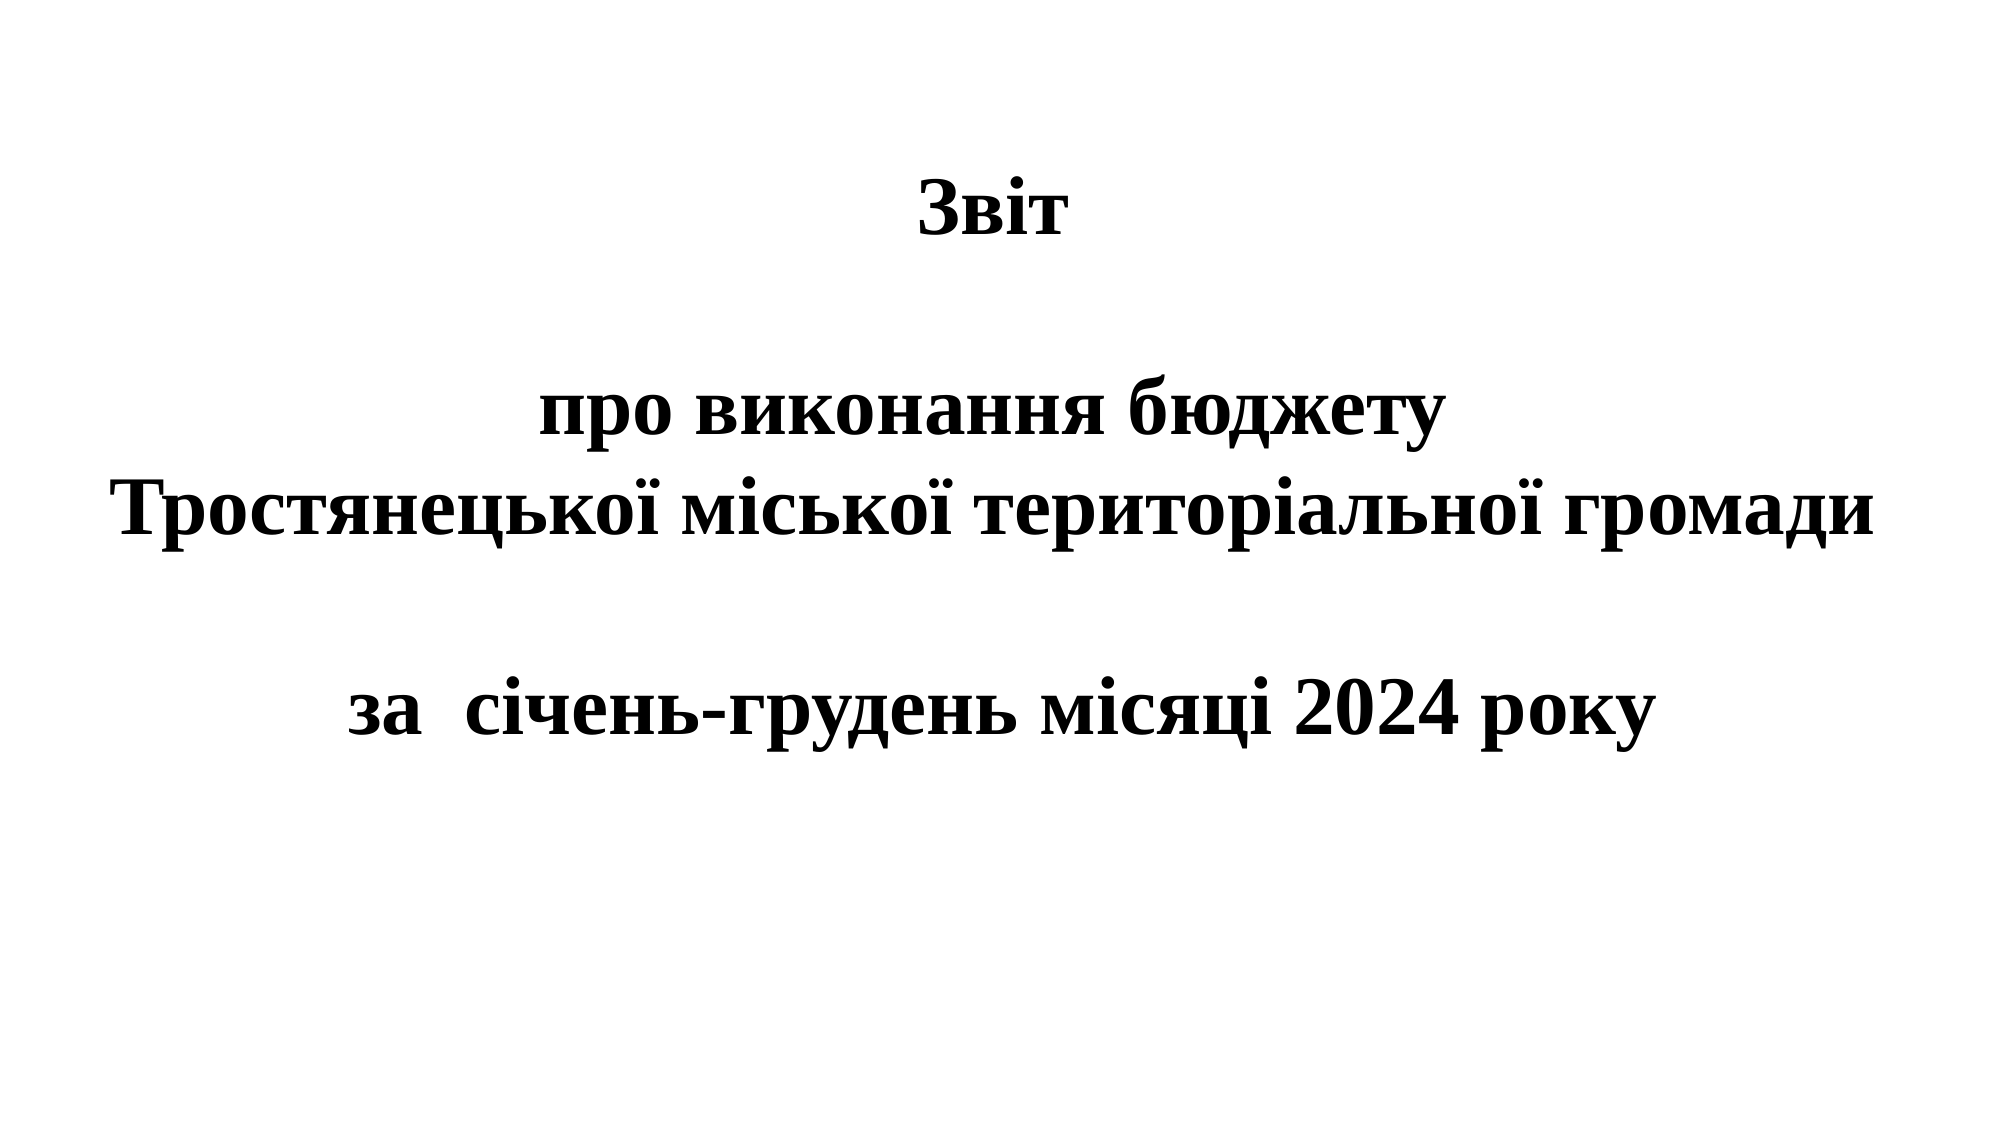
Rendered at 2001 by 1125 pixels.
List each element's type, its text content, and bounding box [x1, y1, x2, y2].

text_box Звіт про виконання бюджету Тростянецької міської територіальної громади за січень-грудень місяці 2024 року [44, 143, 1963, 759]
